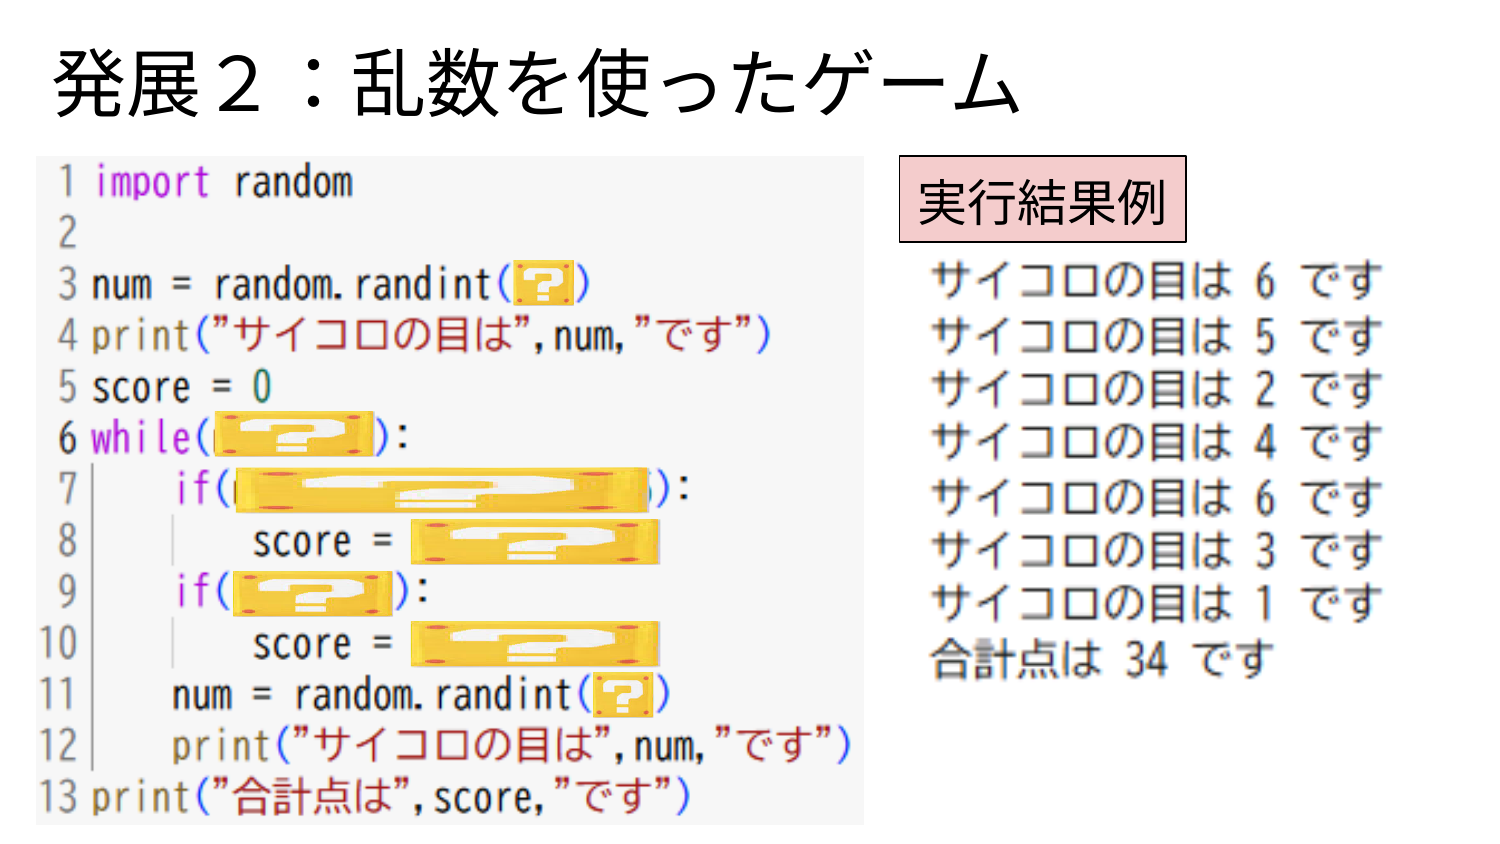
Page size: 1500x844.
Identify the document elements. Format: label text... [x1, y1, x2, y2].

picture [923, 254, 1395, 695]
picture [36, 155, 864, 826]
text_box 実行結果例 [899, 156, 1187, 243]
title 発展２：乱数を使ったゲーム [36, 21, 1435, 131]
